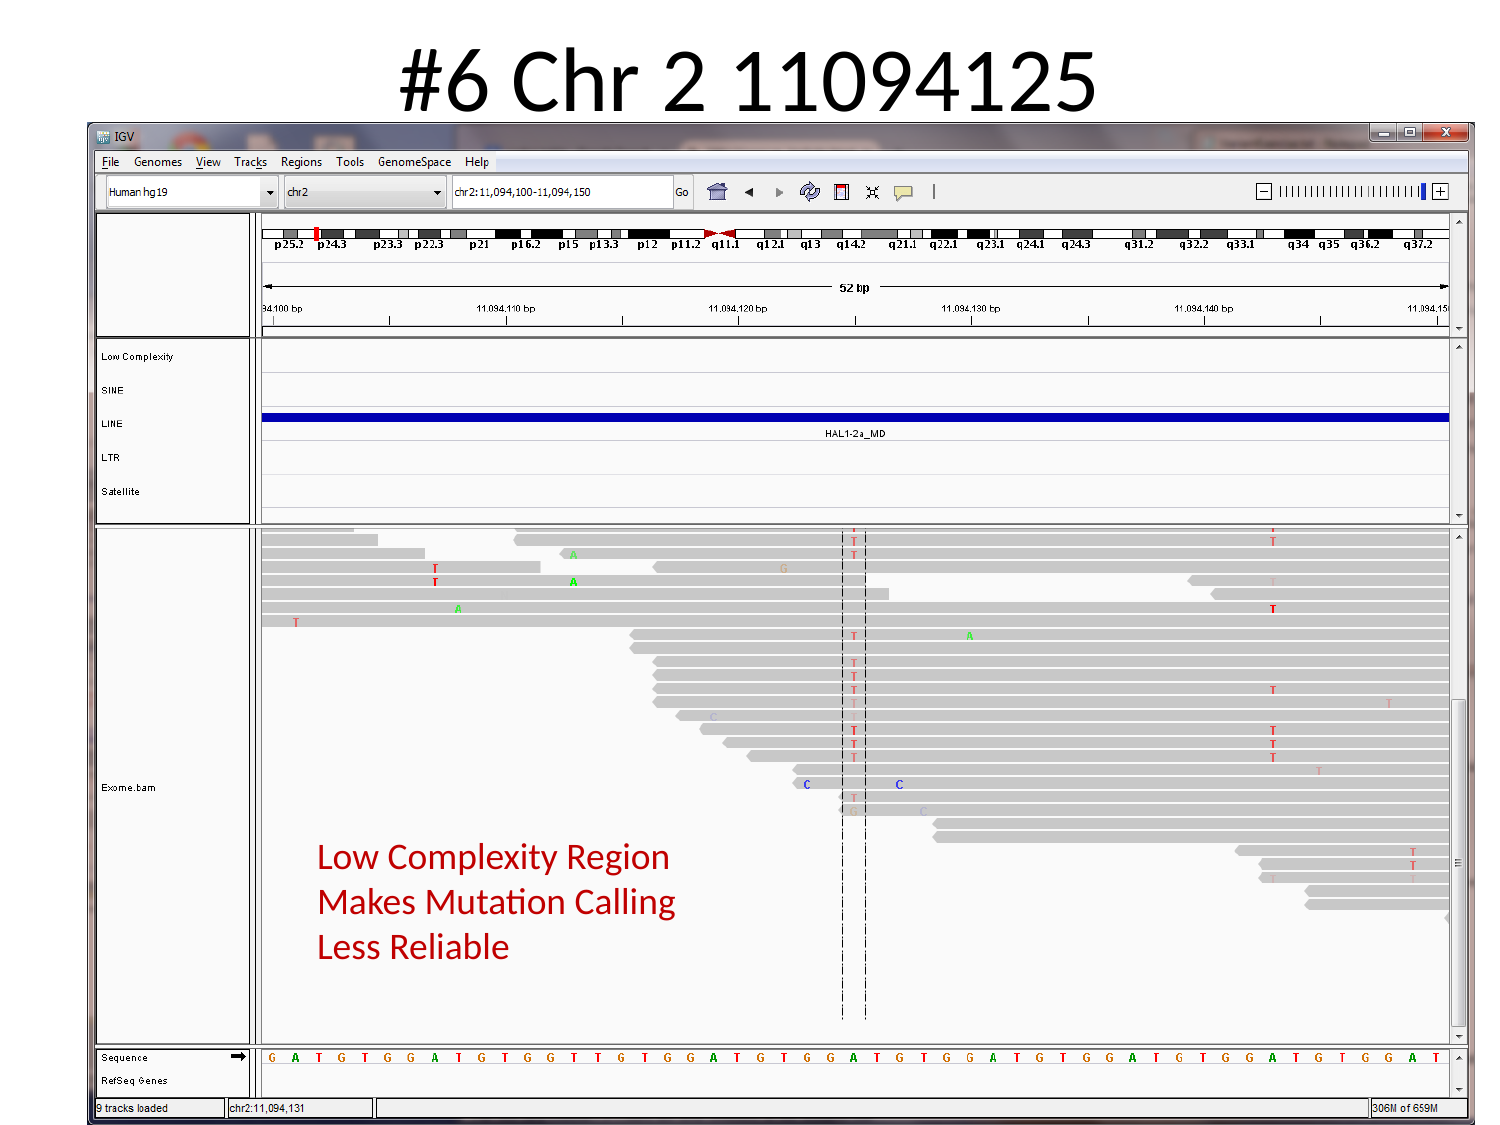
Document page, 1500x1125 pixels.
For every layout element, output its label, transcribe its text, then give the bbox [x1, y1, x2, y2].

title #6 Chr 2 11094125 [75, 0, 1425, 150]
picture [87, 122, 1476, 1125]
